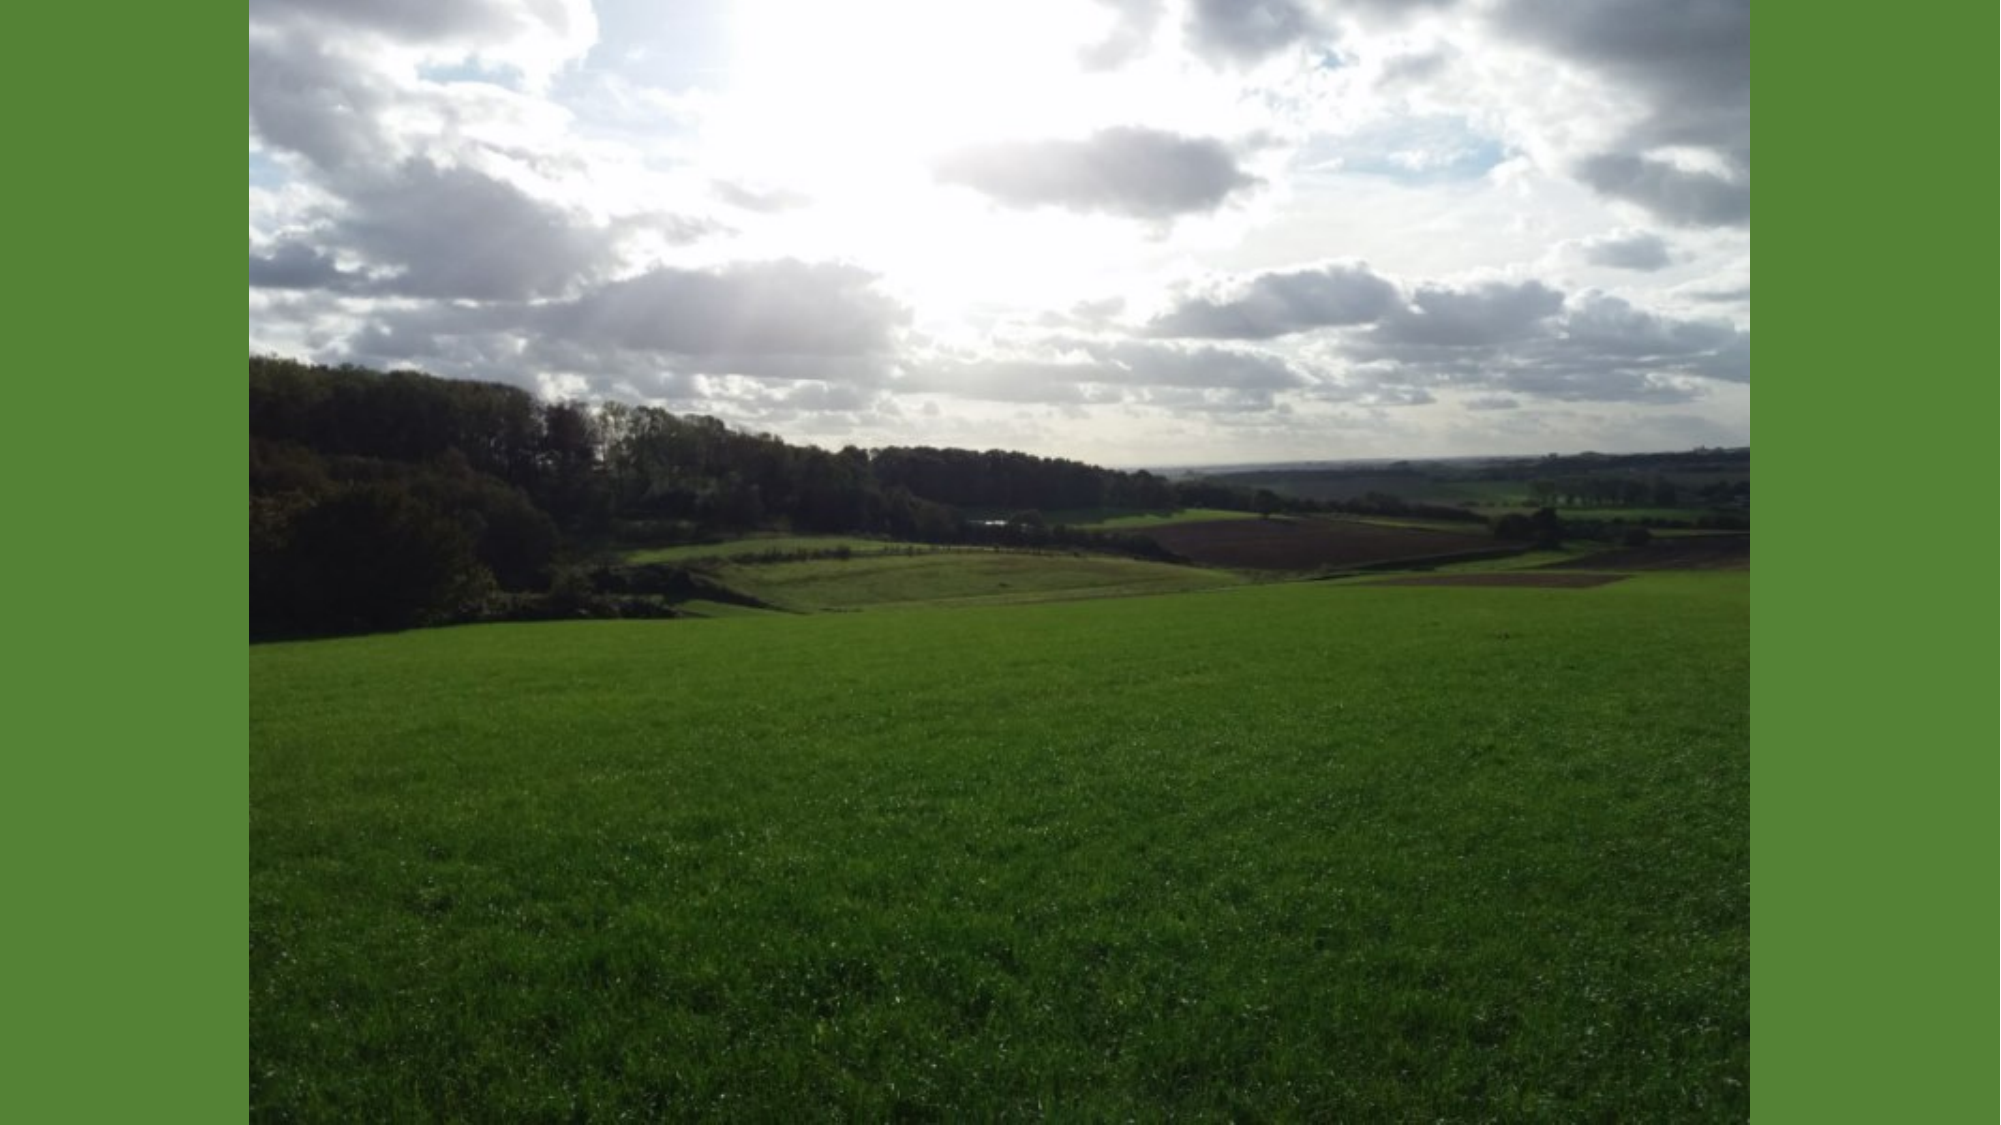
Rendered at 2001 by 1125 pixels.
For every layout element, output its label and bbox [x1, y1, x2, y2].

picture [249, 0, 1750, 1125]
